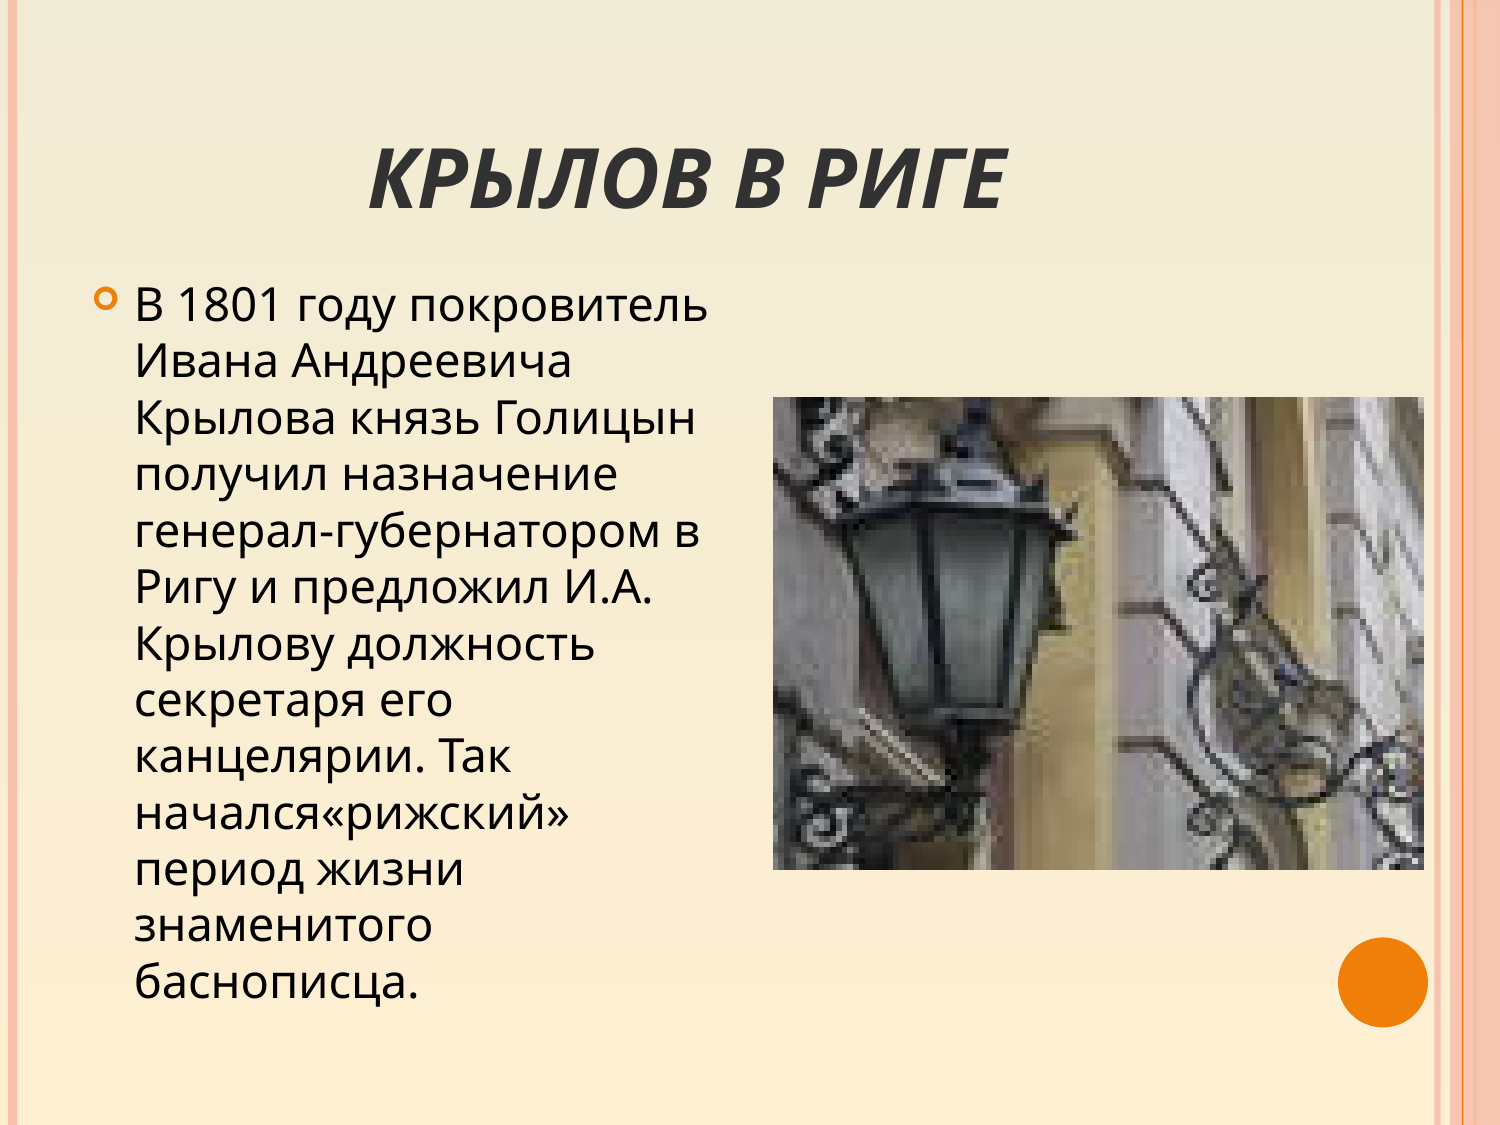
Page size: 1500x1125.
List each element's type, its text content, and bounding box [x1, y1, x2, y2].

list В 1801 году покровитель Ивана Андреевича Крылова князь Голицын получил назначение генерал-губернатором в Ригу и предложил И.А. Крылову должность секретаря его канцелярии. Так начался«рижский» период жизни знаменитого баснописца. [76, 267, 727, 1067]
picture [773, 396, 1424, 871]
title Крылов в Риге [75, 45, 1300, 233]
